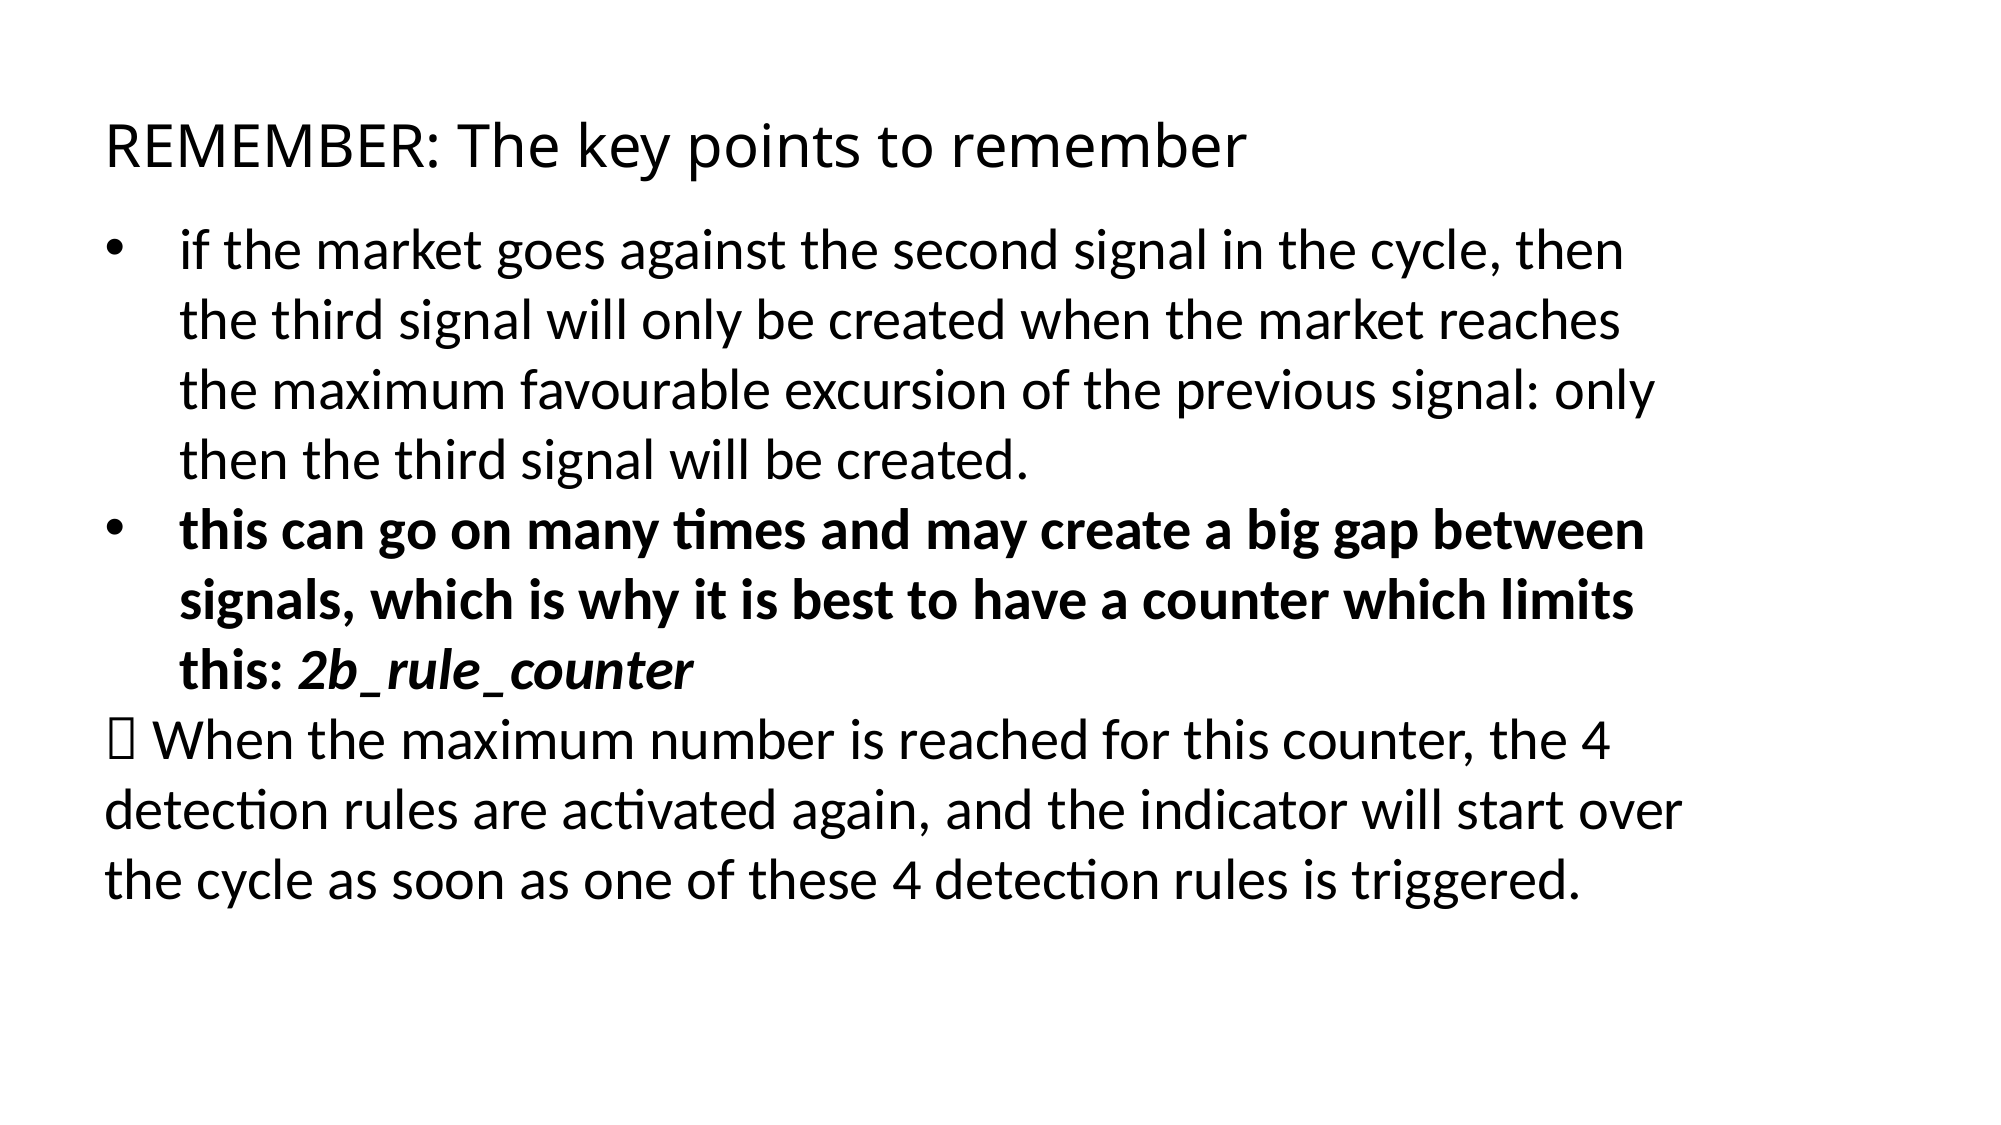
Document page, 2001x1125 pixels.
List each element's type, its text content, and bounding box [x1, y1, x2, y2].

text_box if the market goes against the second signal in the cycle, then the third signal will only be created when the market reaches the maximum favourable excursion of the previous signal: only then the third signal will be created. this can go on many times and may create a big gap between signals, which is why it is best to have a counter which limits this: 2b_rule_counter  When the maximum number is reached for this counter, the 4 detection rules are activated again, and the indicator will start over the cycle as soon as one of these 4 detection rules is triggered. [89, 203, 1712, 919]
title REMEMBER: The key points to remember [89, 107, 1815, 325]
